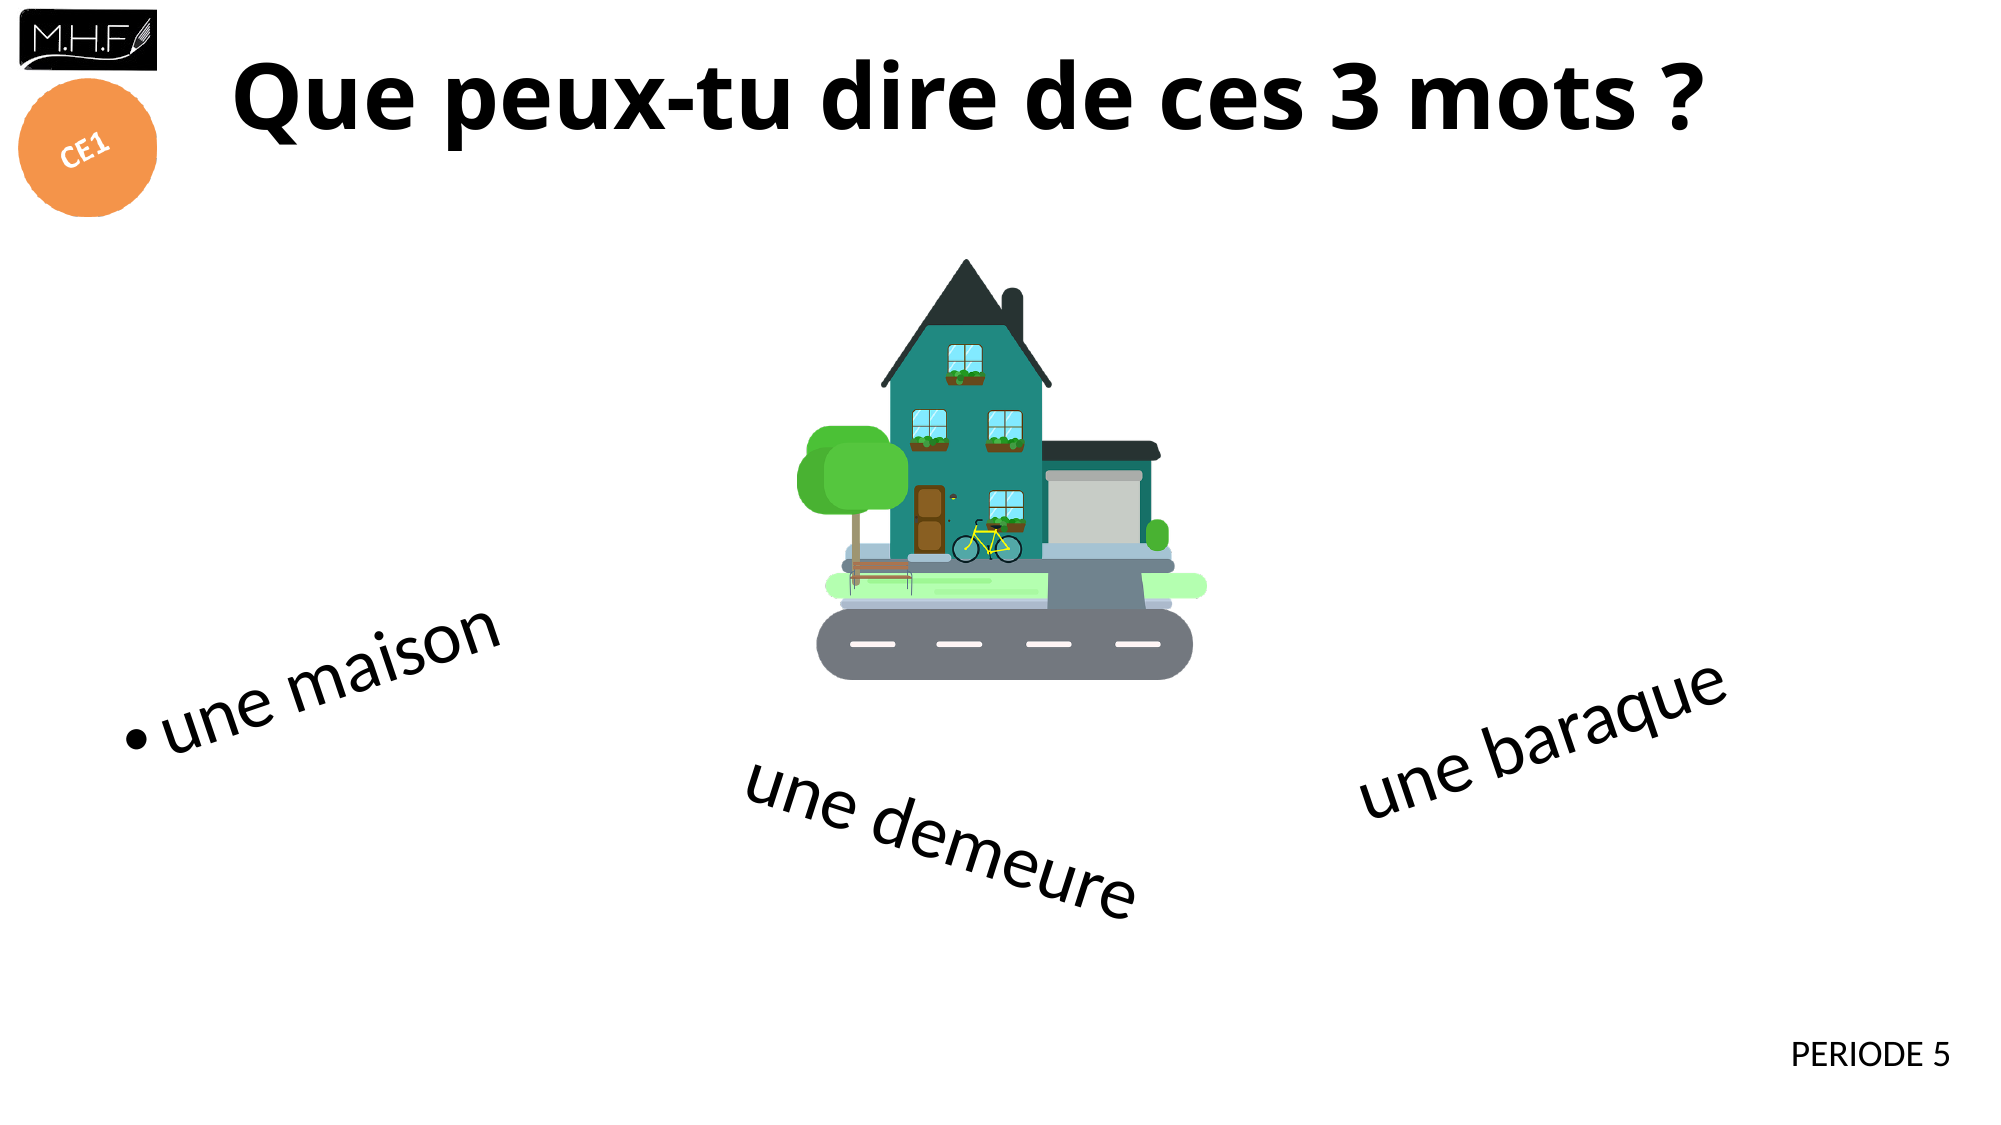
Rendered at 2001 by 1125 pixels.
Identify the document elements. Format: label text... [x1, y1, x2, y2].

picture [16, 7, 157, 74]
text_box PERIODE 5 [1362, 1021, 1967, 1082]
text_box une maison [96, 539, 612, 787]
text_box Que peux-tu dire de ces 3 mots ? [215, 35, 1858, 165]
text_box une baraque [1230, 582, 1844, 863]
picture [18, 78, 157, 218]
text_box une demeure [683, 700, 1213, 945]
picture [797, 258, 1207, 680]
